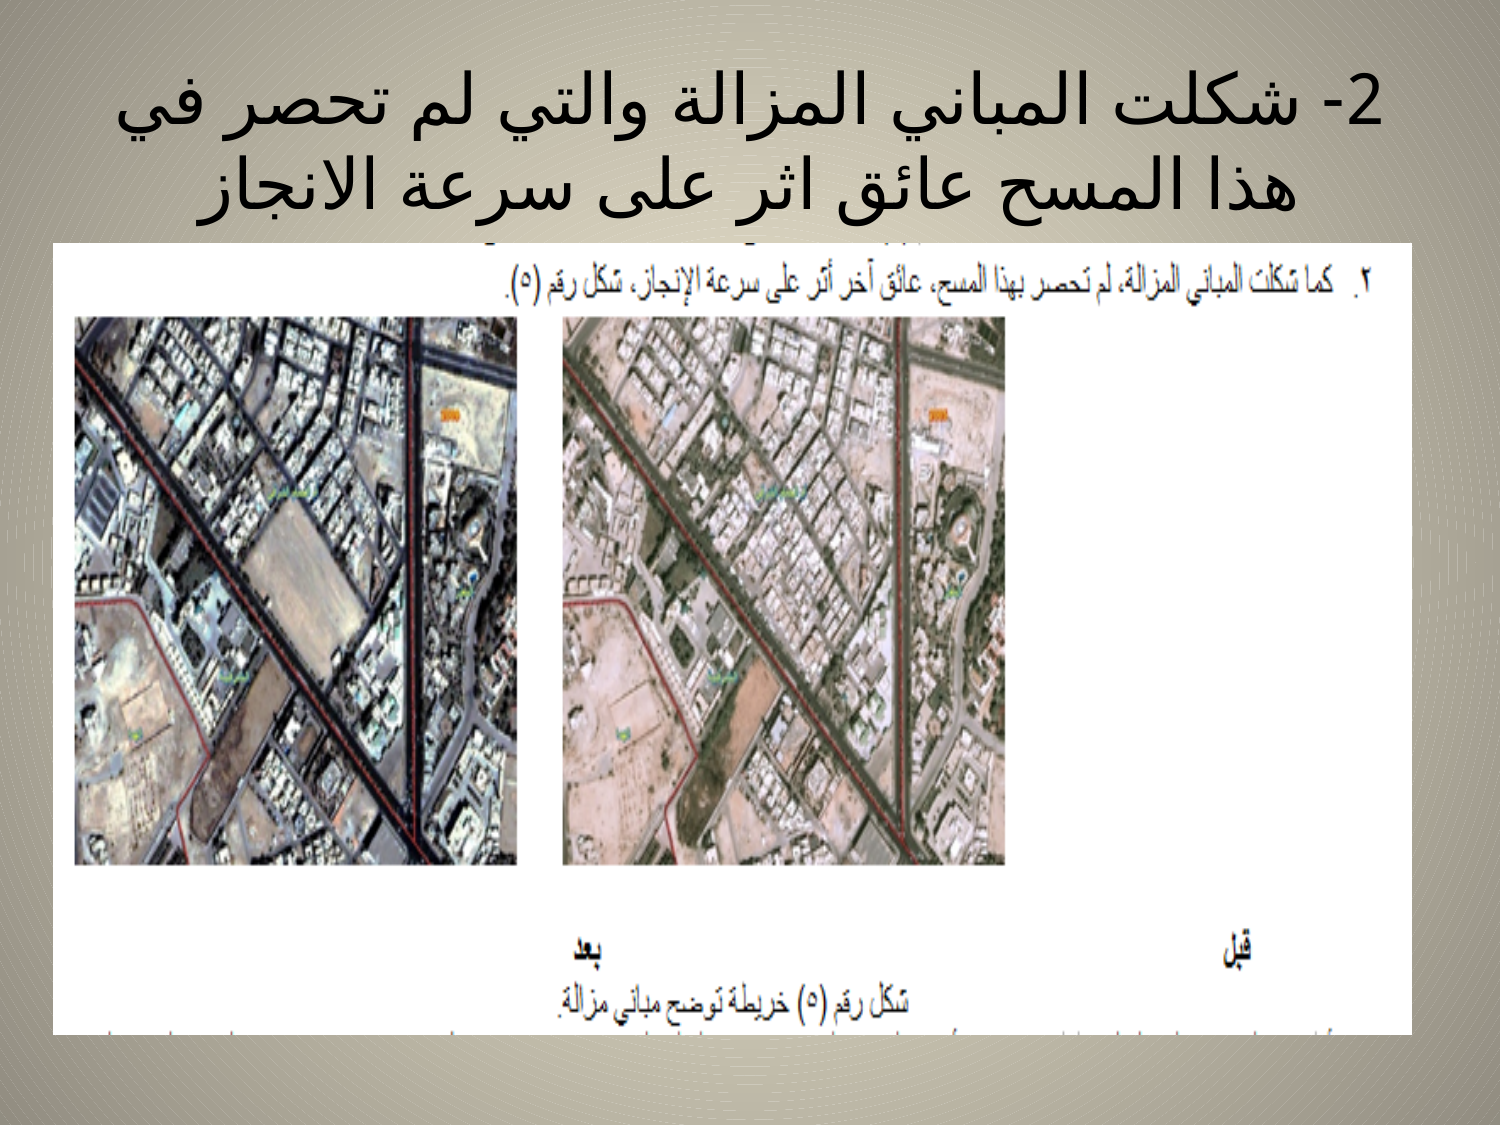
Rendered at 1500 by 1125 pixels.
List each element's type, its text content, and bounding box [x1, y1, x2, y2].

picture [52, 243, 1412, 1036]
title 2- شكلت المباني المزالة والتي لم تحصر في هذا المسح عائق اثر على سرعة الانجاز [75, 45, 1425, 233]
